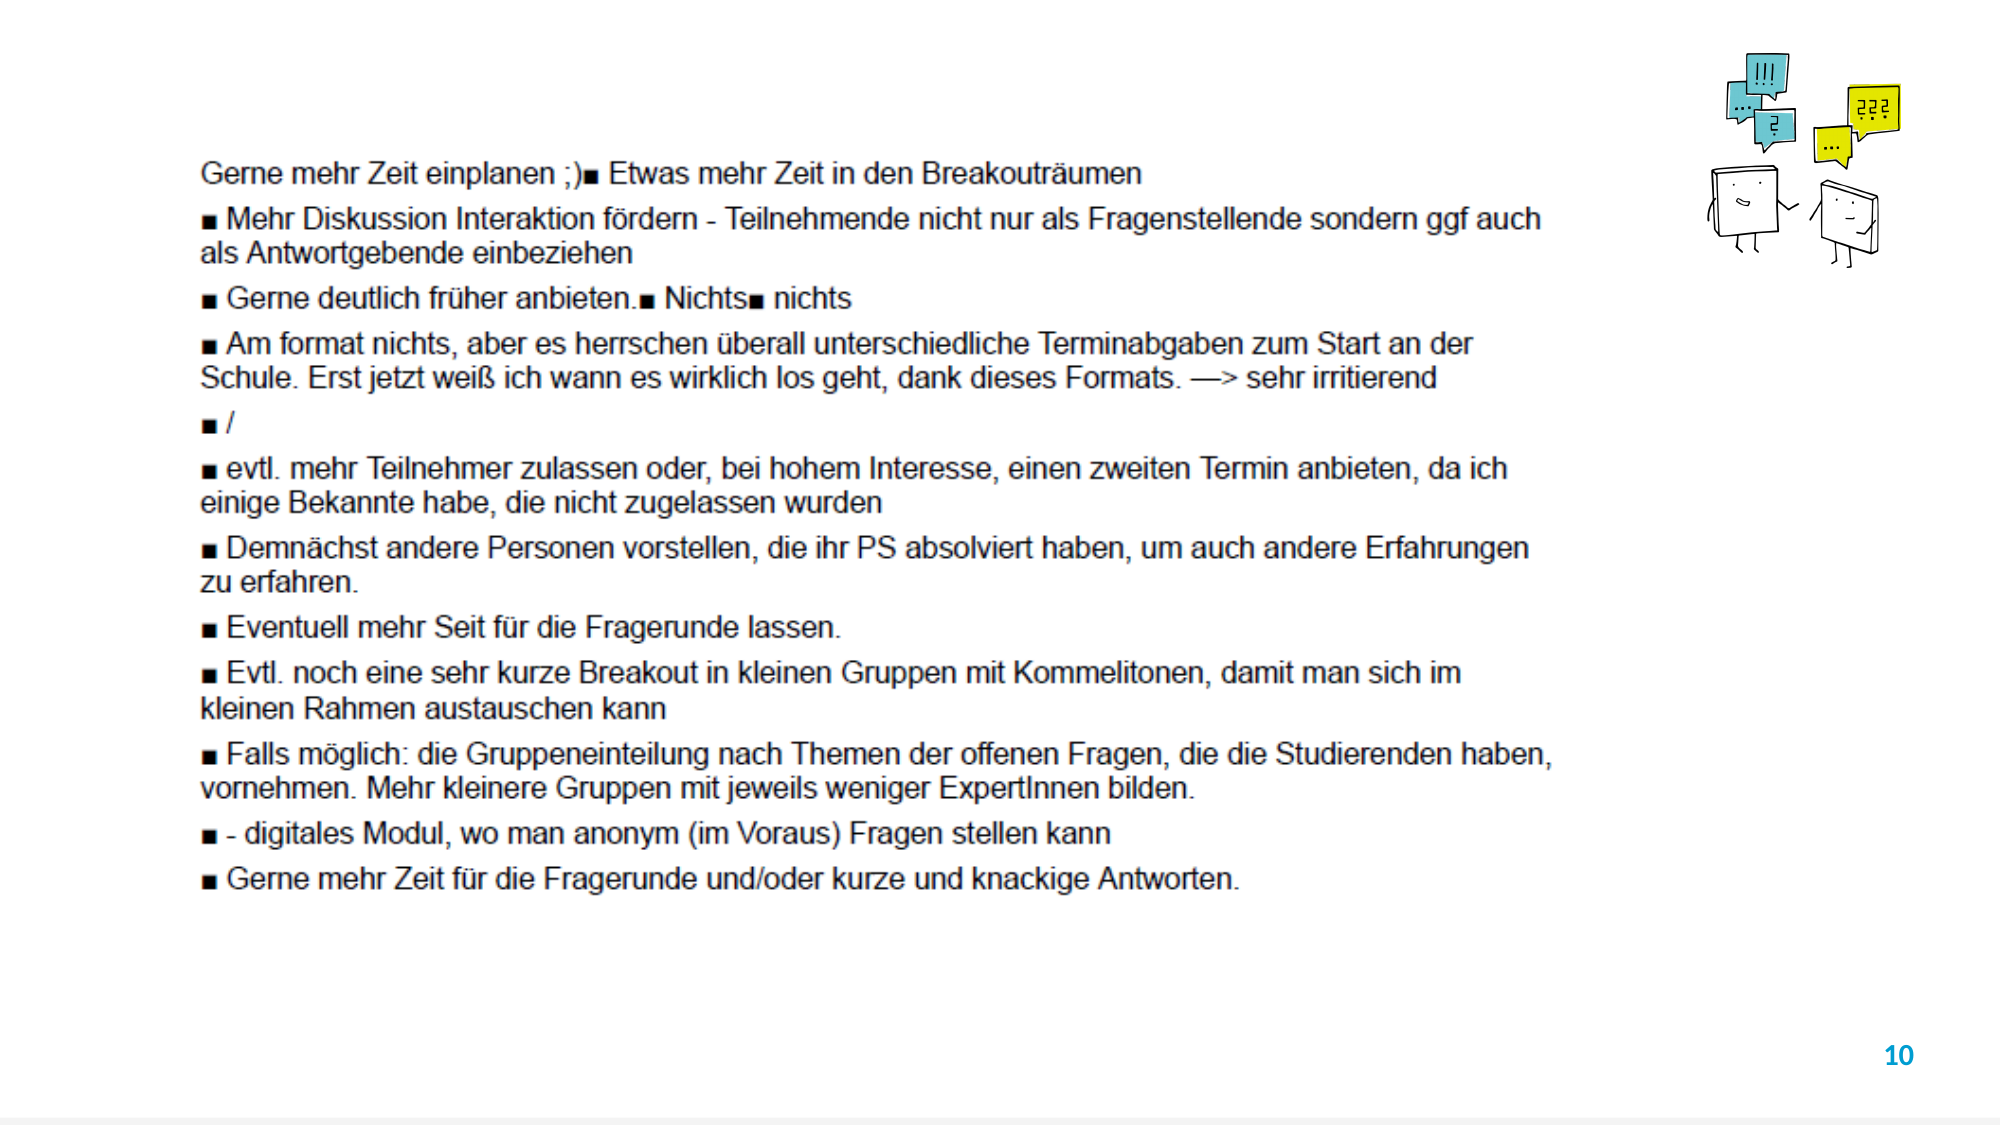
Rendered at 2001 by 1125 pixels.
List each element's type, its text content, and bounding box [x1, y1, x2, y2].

picture [104, 139, 1688, 969]
text_box [0, 0, 2000, 1119]
slide_number 10 [1763, 1012, 1922, 1072]
picture [1700, 53, 1901, 268]
